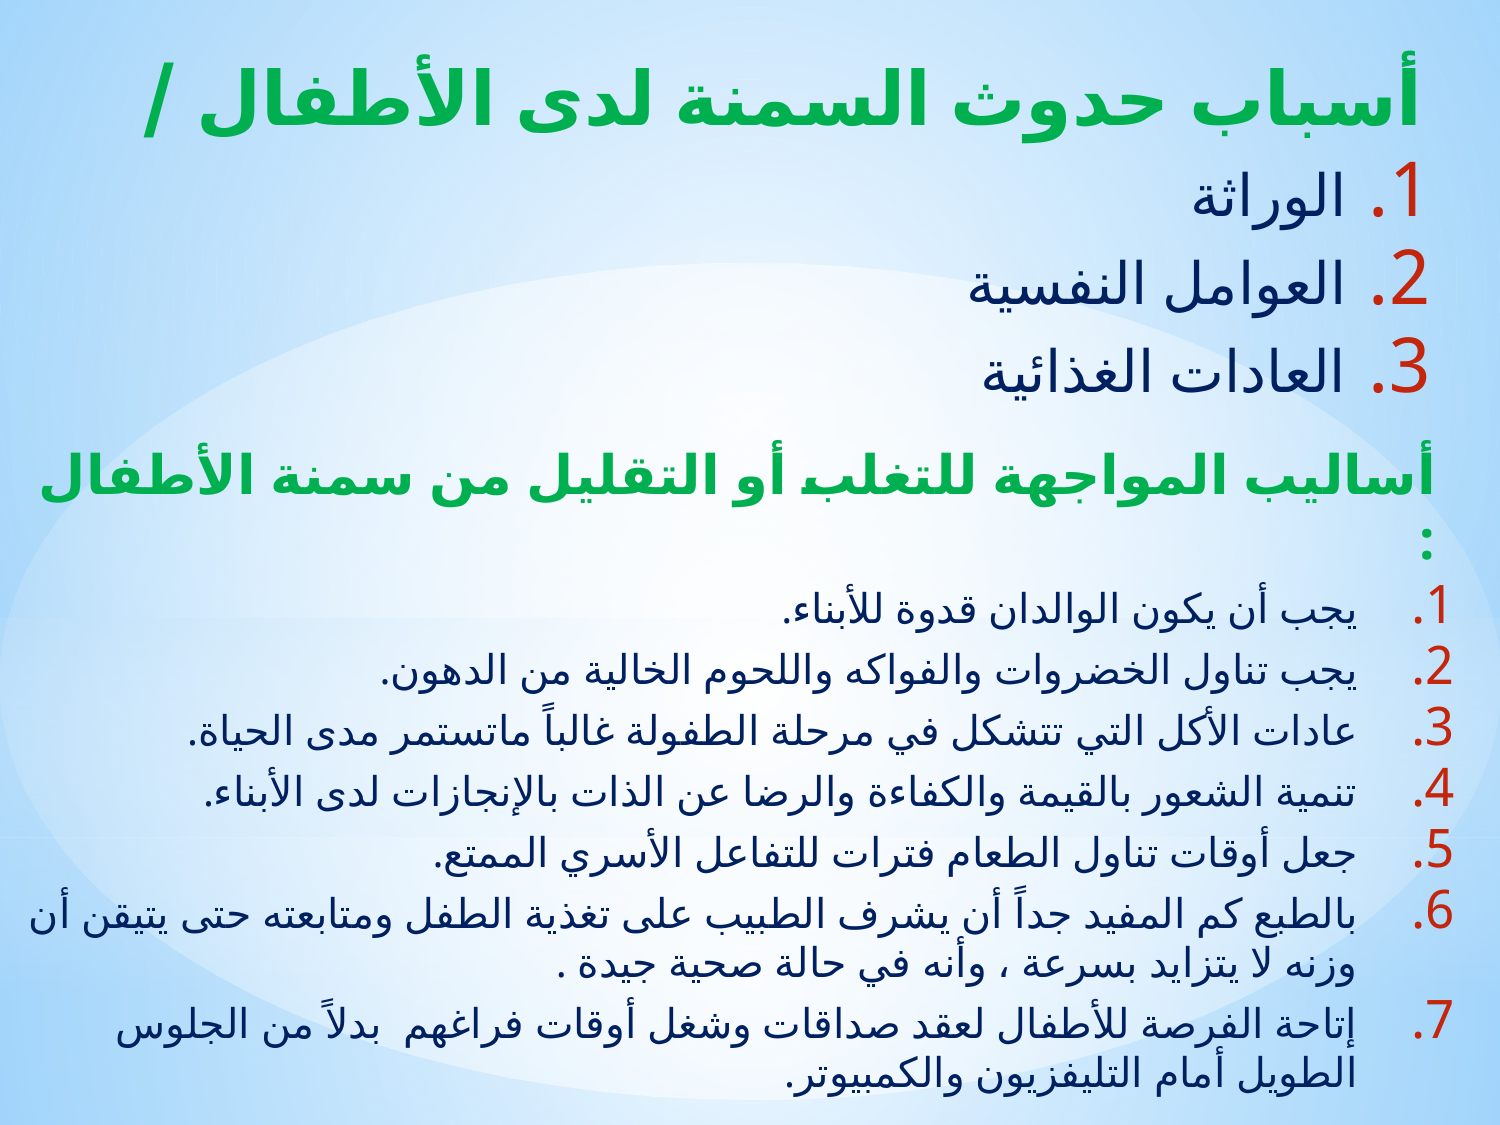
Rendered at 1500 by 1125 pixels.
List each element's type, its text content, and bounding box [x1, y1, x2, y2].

list أسباب حدوث السمنة لدى الأطفال / الوراثة العوامل النفسية العادات الغذائية [111, 42, 1446, 432]
text_box أساليب المواجهة للتغلب أو التقليل من سمنة الأطفال : يجب أن يكون الوالدان قدوة للأبناء. يجب تناول الخضروات والفواكه واللحوم الخالية من الدهون. عادات الأكل التي تتشكل في مرحلة الطفولة غالباً ماتستمر مدى الحياة. تنمية الشعور بالقيمة والكفاءة والرضا عن الذات بالإنجازات لدى الأبناء. جعل أوقات تناول الطعام فترات للتفاعل الأسري الممتع. بالطبع كم المفيد جداً أن يشرف الطبيب على تغذية الطفل ومتابعته حتى يتيقن أن وزنه لا يتزايد بسرعة ، وأنه في حالة صحية جيدة . إتاحة الفرصة للأطفال لعقد صداقات وشغل أوقات فراغهم بدلاً من الجلوس الطويل أمام التليفزيون والكمبيوتر. [12, 432, 1459, 1109]
